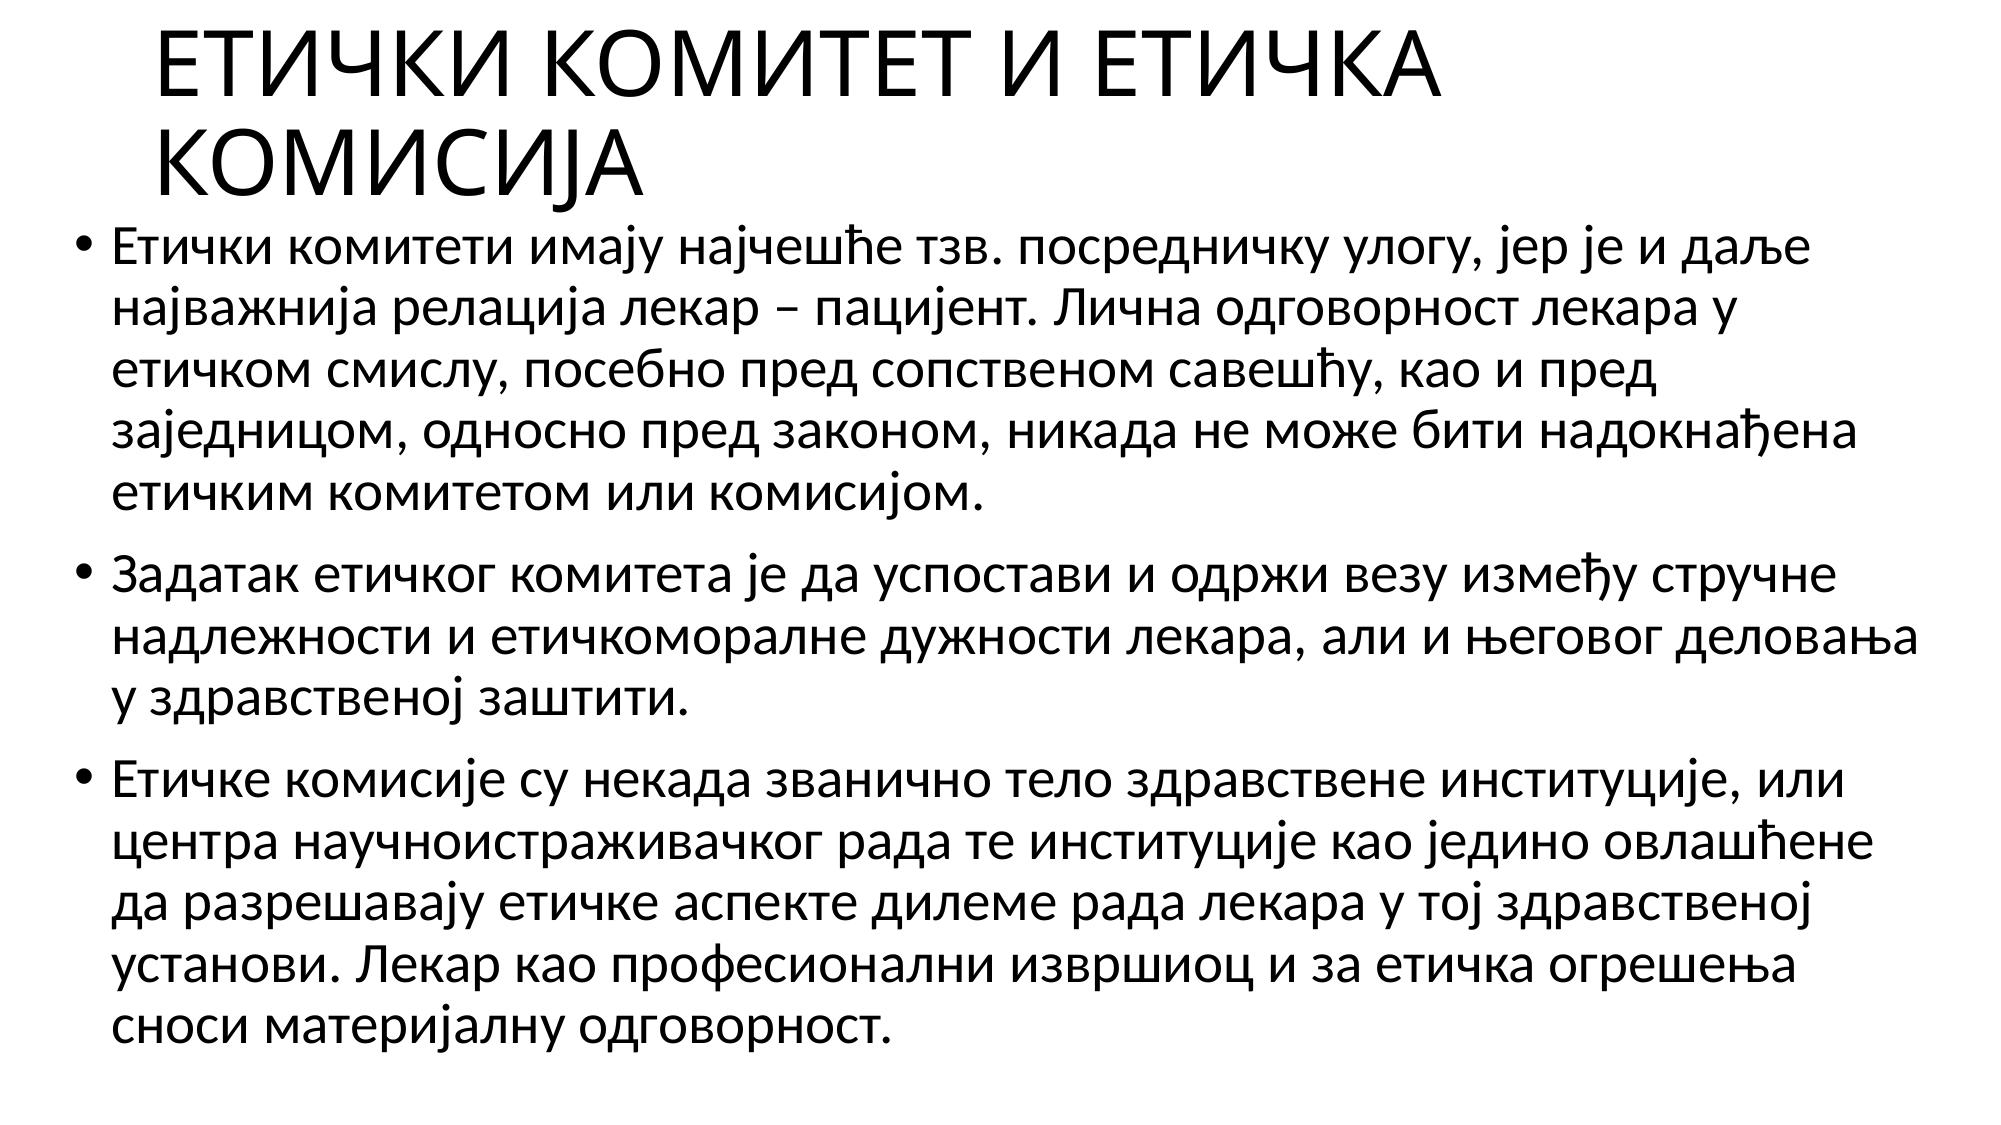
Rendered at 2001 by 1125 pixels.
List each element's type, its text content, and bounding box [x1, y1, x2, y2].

title ЕТИЧКИ КОМИТЕТ И ЕТИЧКА КОМИСИЈА [137, 51, 1863, 182]
list Етички комитети имају најчешће тзв. посредничку улогу, јер је и даље најважнија релација лекар – пацијент. Лична одговорност лекара у етичком смислу, посебно пред сопственом савешћу, као и пред заједницом, односно пред законом, никада не може бити надокнађена етичким комитетом или комисијом. Задатак етичког комитета је да успостави и одржи везу између стручне надлежности и етичкоморалне дужности лекара, али и његовог деловања у здравственој заштити. Етичке комисије су некада званично тело здравствене институције, или центра научноистраживачког рада те институције као једино овлашћене да разрешавају етичке аспекте дилеме рада лекара у тој здравственој установи. Лекар као професионални извршиоц и за етичка огрешења сноси материјалну одговорност. [59, 207, 1945, 1071]
